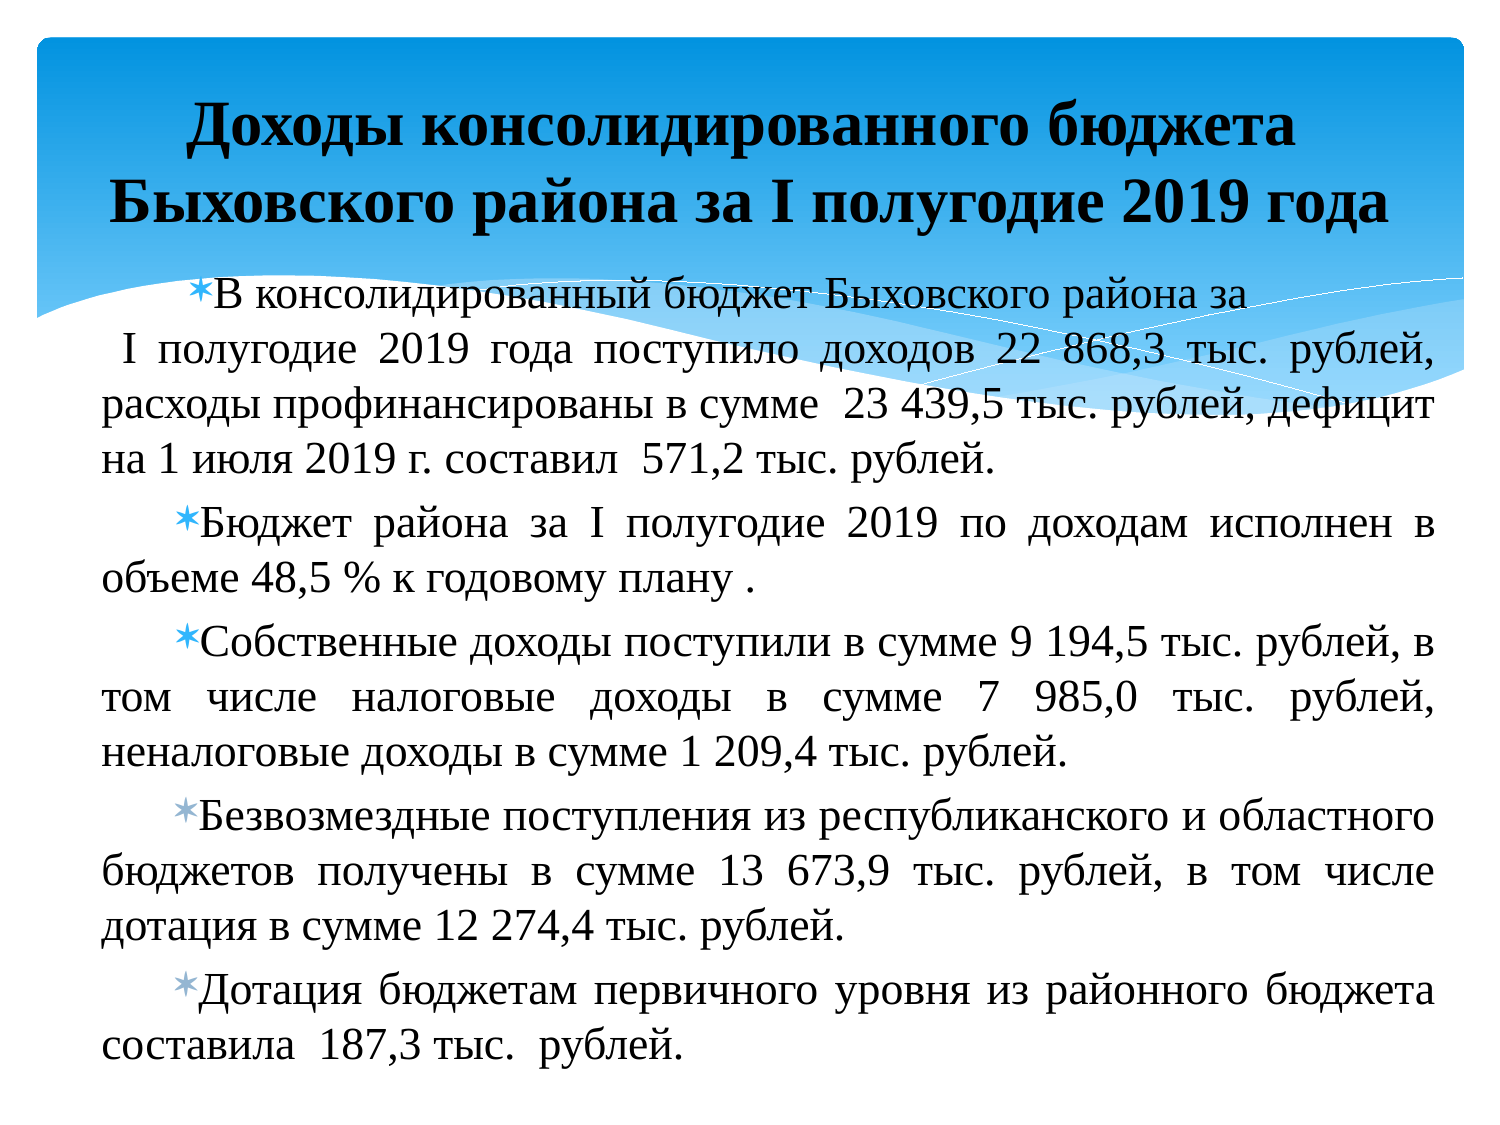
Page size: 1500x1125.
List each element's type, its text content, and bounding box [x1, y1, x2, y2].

list В консолидированный бюджет Быховского района за I полугодие 2019 года поступило доходов 22 868,3 тыс. рублей, расходы профинансированы в сумме 23 439,5 тыс. рублей, дефицит на 1 июля 2019 г. составил 571,2 тыс. рублей. Бюджет района за I полугодие 2019 по доходам исполнен в объеме 48,5 % к годовому плану . Собственные доходы поступили в сумме 9 194,5 тыс. рублей, в том числе налоговые доходы в сумме 7 985,0 тыс. рублей, неналоговые доходы в сумме 1 209,4 тыс. рублей. Безвозмездные поступления из республиканского и областного бюджетов получены в сумме 13 673,9 тыс. рублей, в том числе дотация в сумме 12 274,4 тыс. рублей. Дотация бюджетам первичного уровня из районного бюджета составила 187,3 тыс. рублей. [41, 255, 1459, 1083]
title Доходы консолидированного бюджета Быховского района за I полугодие 2019 года [75, 55, 1425, 261]
